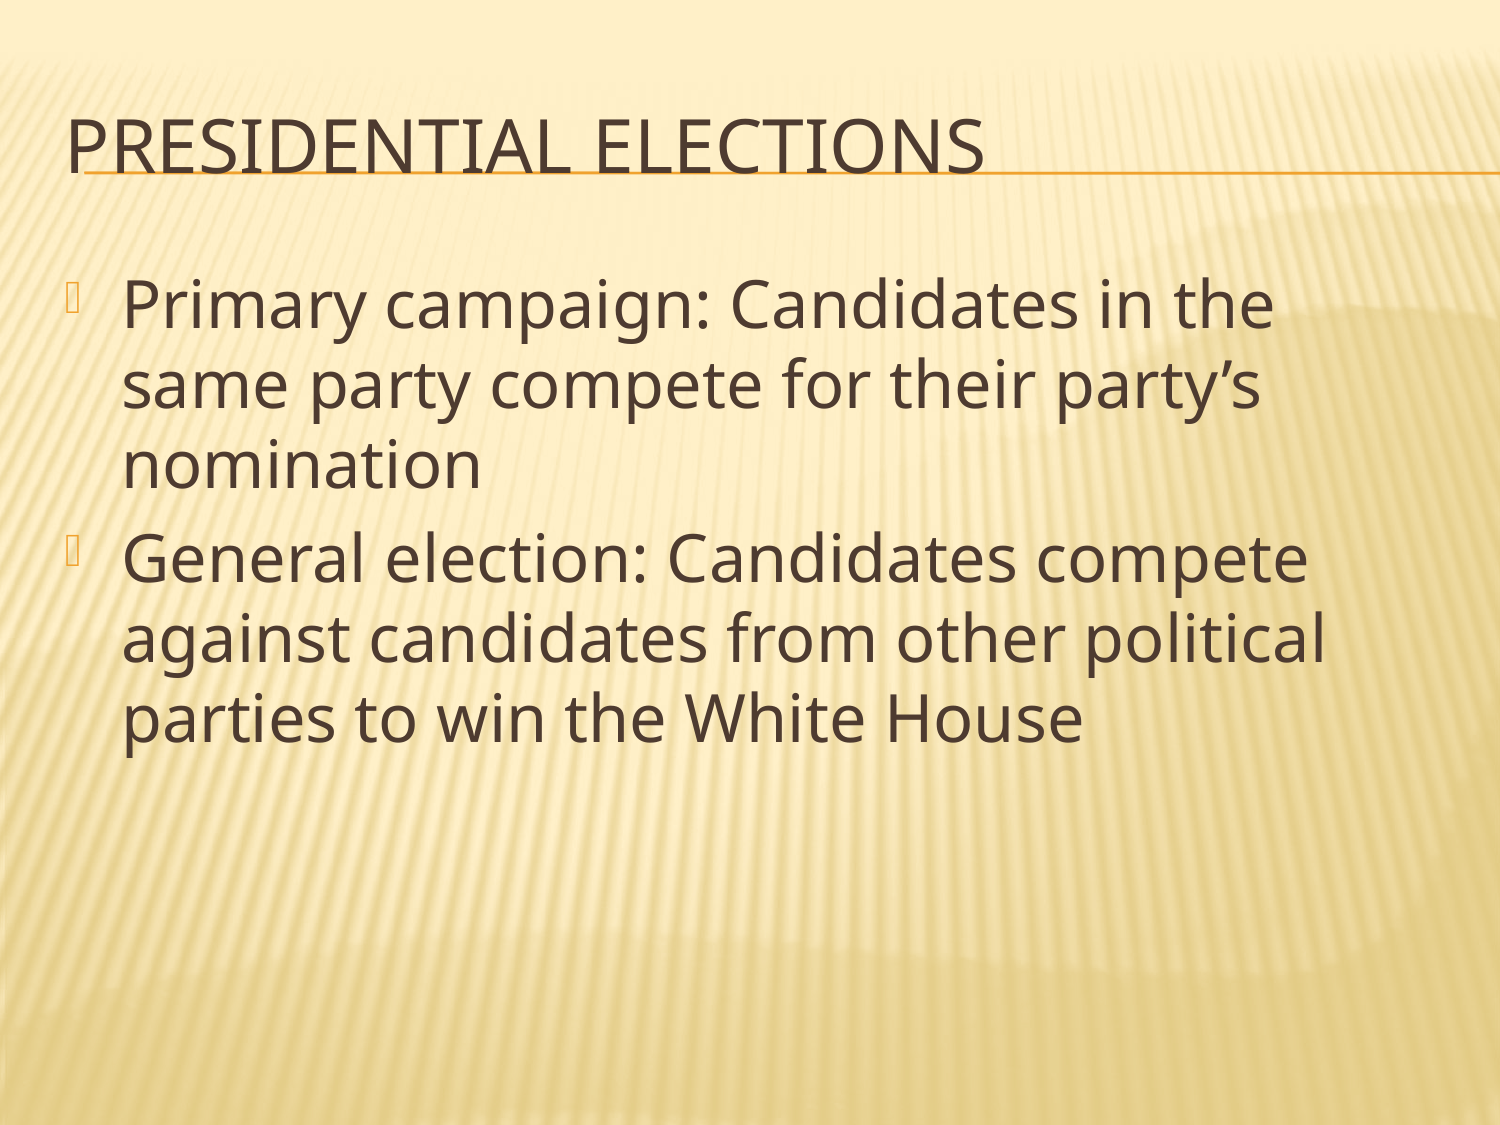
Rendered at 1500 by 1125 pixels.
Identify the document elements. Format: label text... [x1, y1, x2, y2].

list Primary campaign: Candidates in the same party compete for their party’s nomination General election: Candidates compete against candidates from other political parties to win the White House [50, 254, 1475, 998]
title Presidential Elections [50, 75, 1475, 213]
